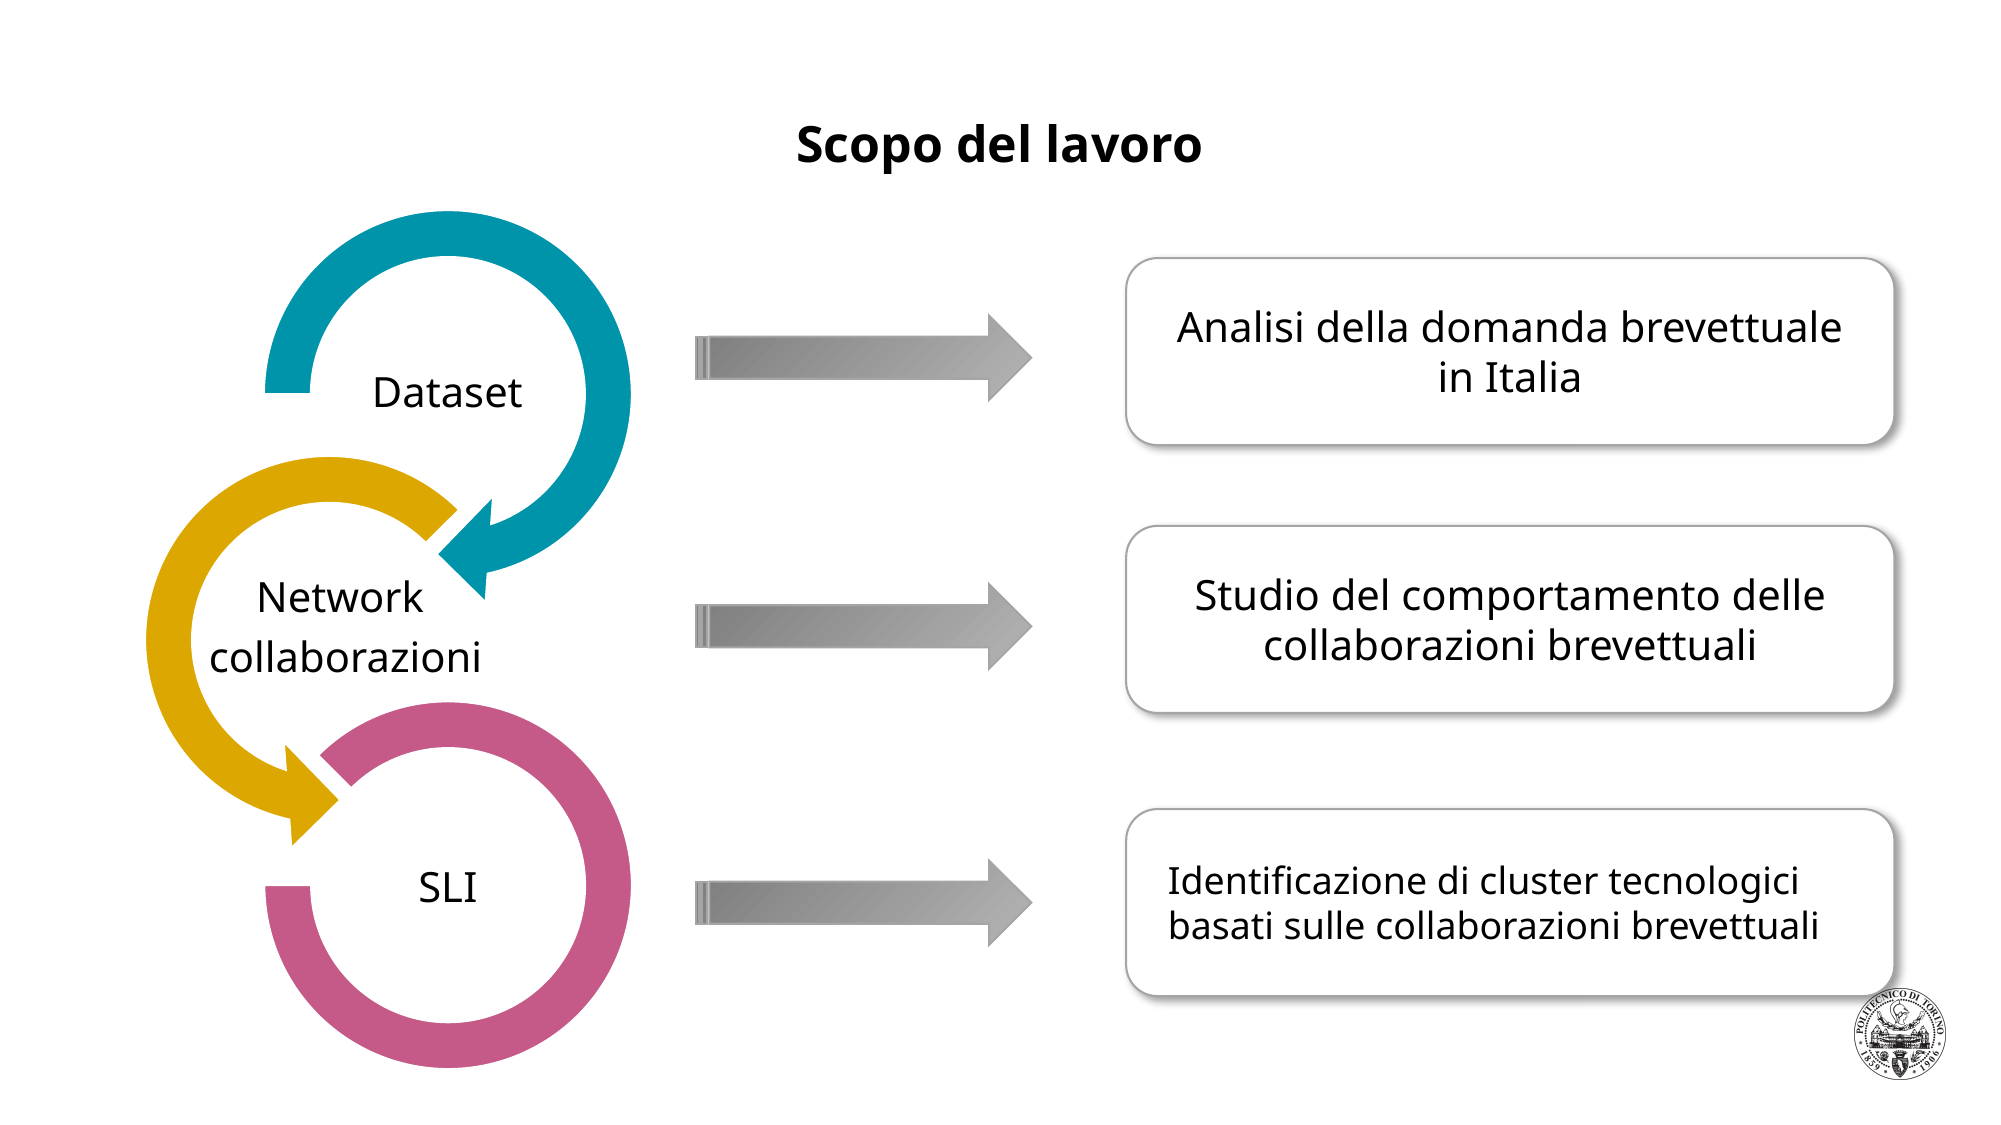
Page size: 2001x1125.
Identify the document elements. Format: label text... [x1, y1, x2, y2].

text_box [709, 860, 1032, 945]
text_box [709, 315, 1032, 400]
text_box [701, 336, 707, 379]
text_box Scopo del lavoro [99, 104, 1901, 180]
text_box [709, 584, 1032, 669]
picture [1854, 988, 1947, 1080]
text_box [701, 605, 707, 648]
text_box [1125, 257, 1895, 446]
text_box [1125, 808, 1895, 997]
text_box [1092, 525, 1928, 714]
text_box [701, 881, 707, 924]
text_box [104, 179, 662, 1070]
